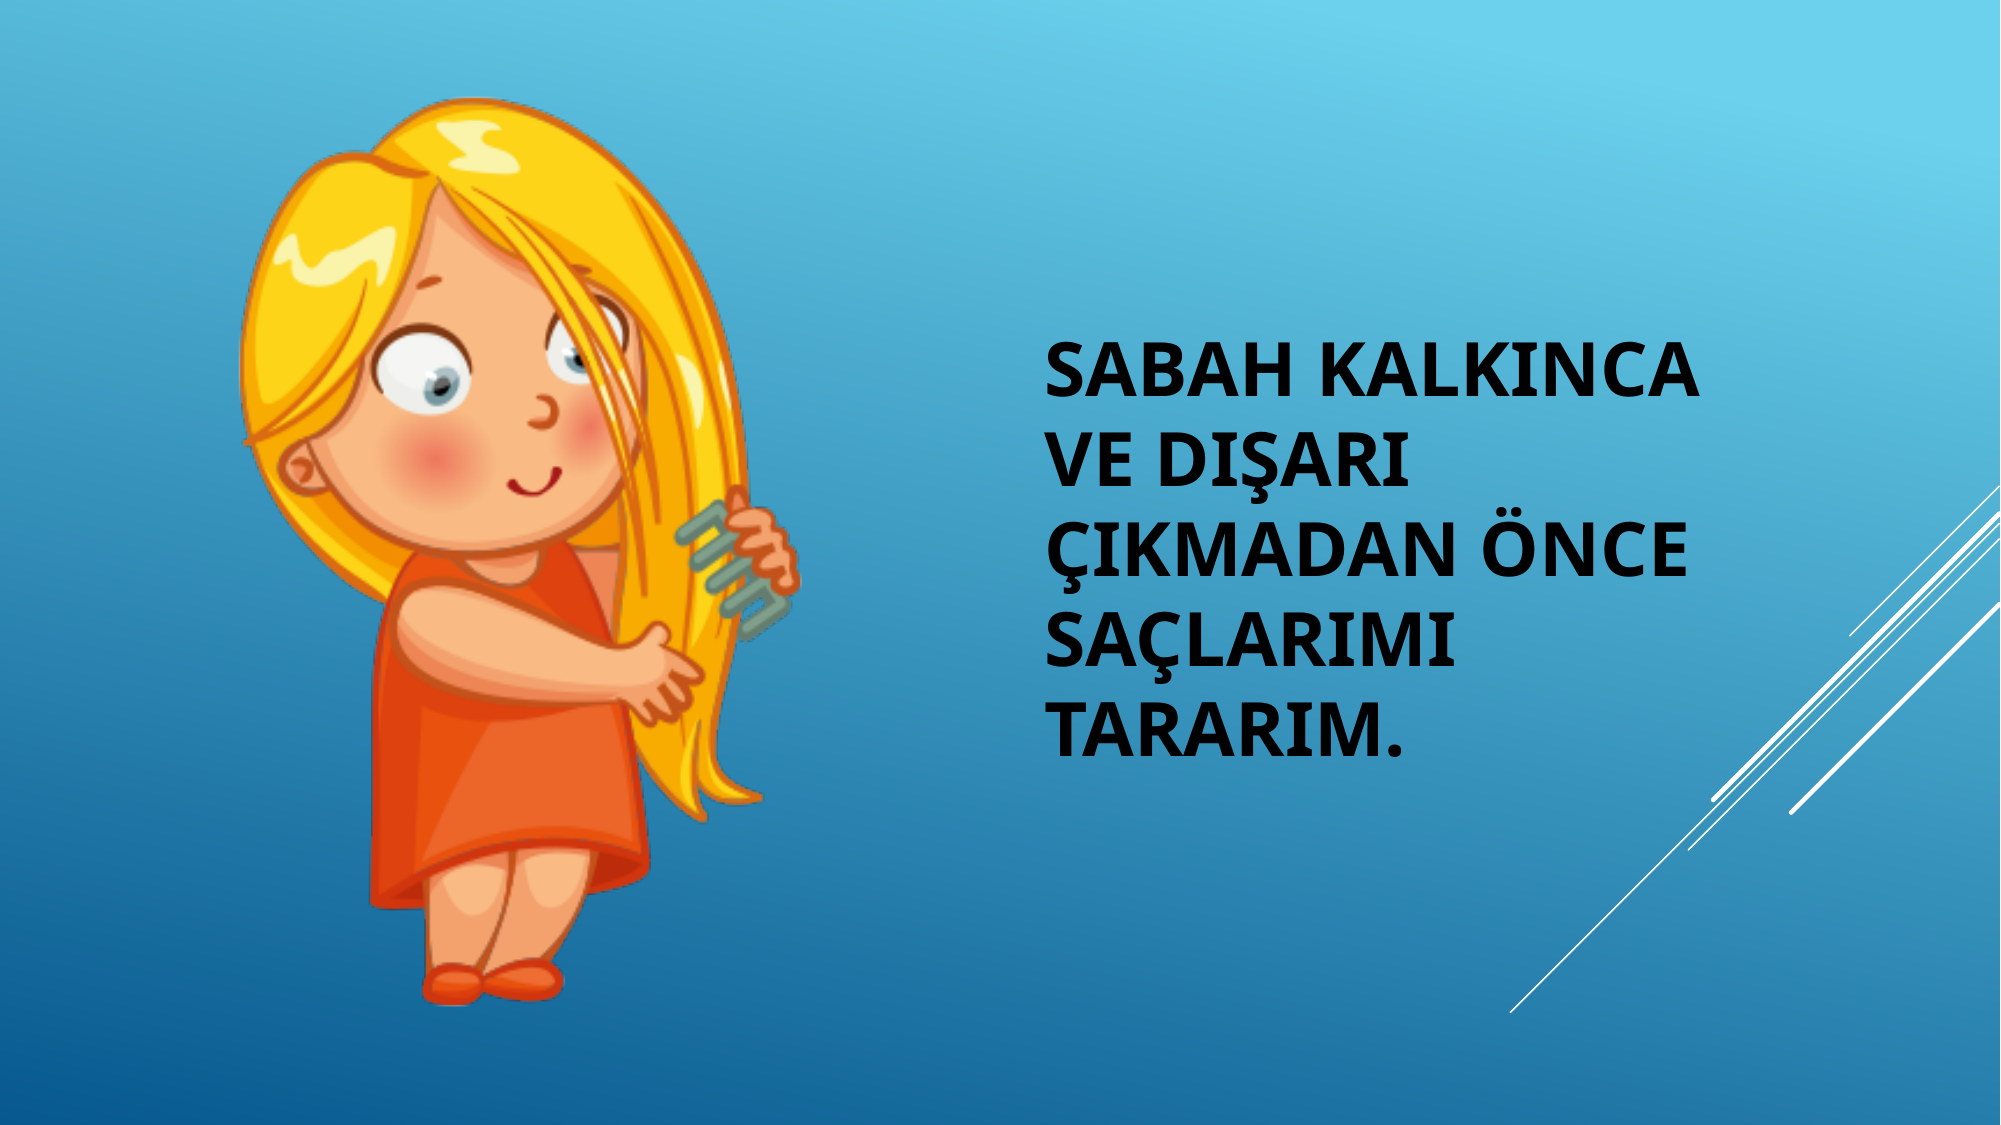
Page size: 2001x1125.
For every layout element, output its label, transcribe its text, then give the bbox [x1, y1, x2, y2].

title Sabah kalkınca ve dışarı çıkmadan önce saçlarımı tararım. [1029, 109, 1716, 984]
picture [80, 40, 971, 1053]
